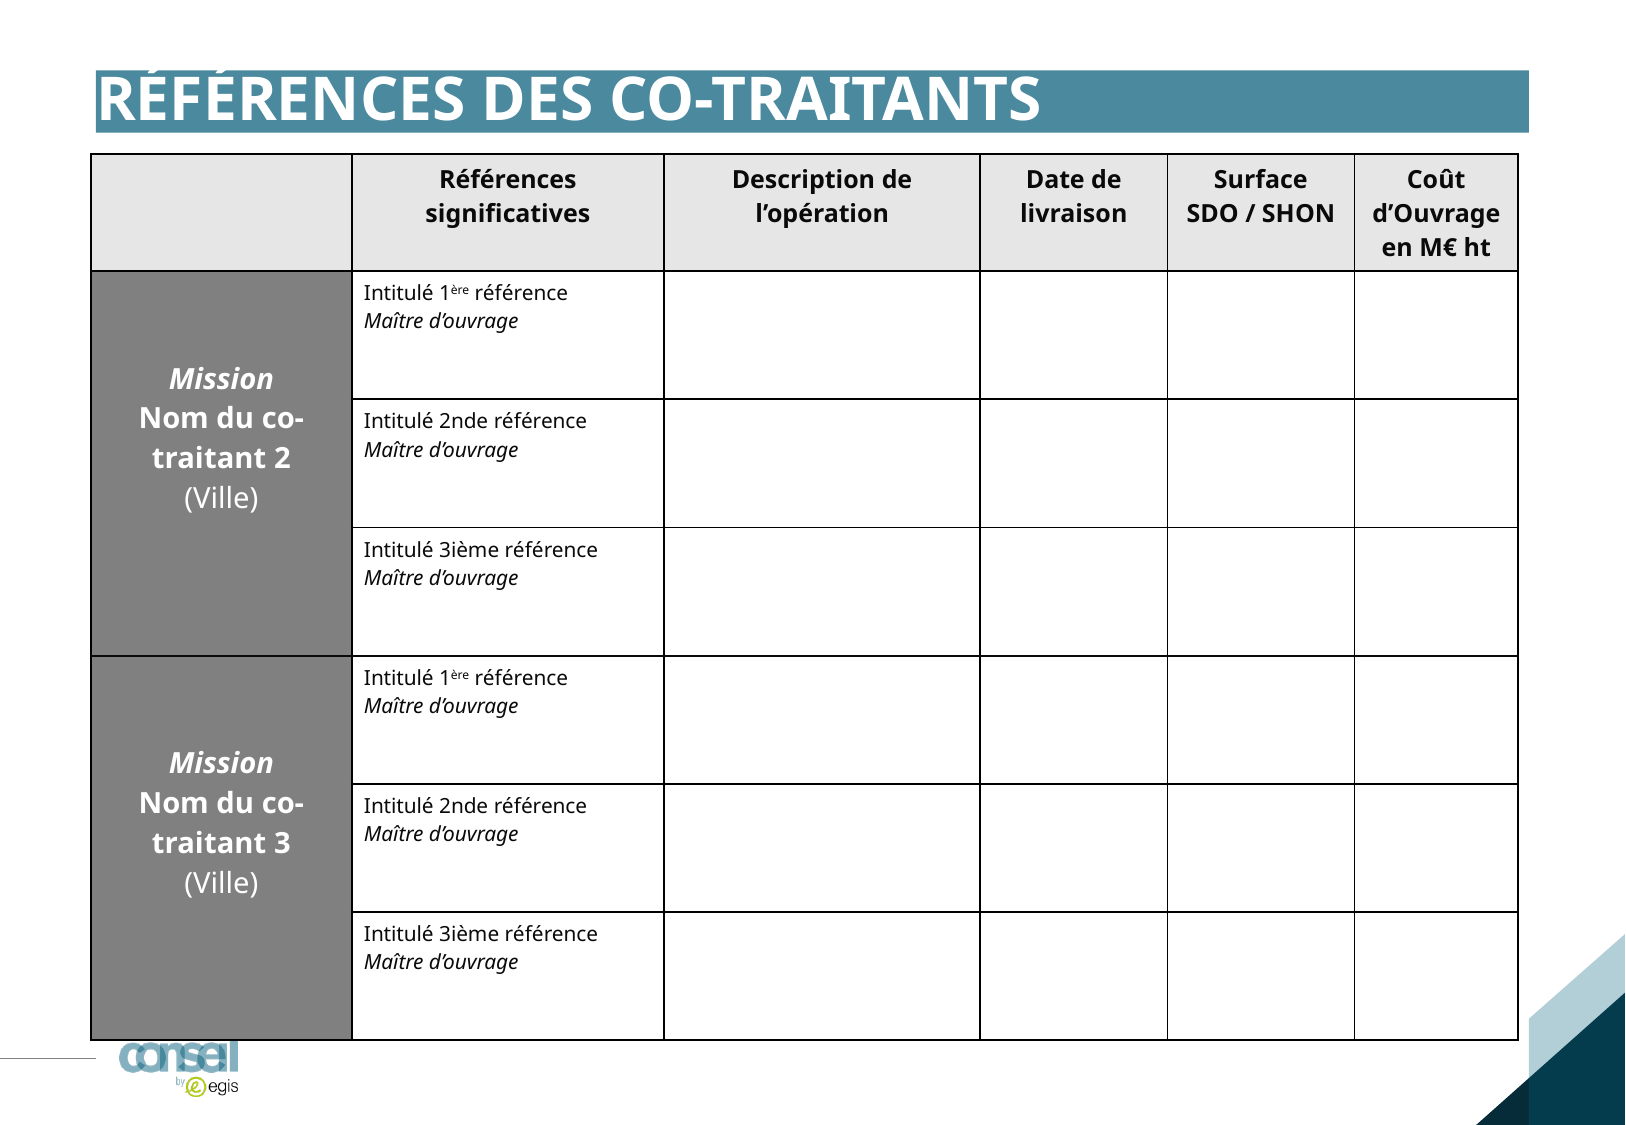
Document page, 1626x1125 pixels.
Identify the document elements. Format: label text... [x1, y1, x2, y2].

table_cell [1168, 785, 1354, 911]
table_cell [1168, 913, 1354, 1039]
table_cell Intitulé 3ième référence Maître d’ouvrage [353, 913, 663, 1039]
table_cell Intitulé 1ère référence Maître d’ouvrage [353, 272, 663, 398]
table_cell [665, 272, 979, 398]
table_header Description de l’opération [665, 155, 979, 270]
table_header [92, 155, 351, 270]
table_cell [981, 913, 1167, 1039]
table_cell [981, 272, 1167, 398]
table_cell Intitulé 3ième référence Maître d’ouvrage [353, 528, 663, 655]
title Références des Co-Traitants [95, 70, 1529, 133]
table_cell [1168, 657, 1354, 783]
table_cell Mission Nom du co-traitant 3 (Ville) [92, 657, 351, 1039]
table_cell [1355, 785, 1517, 911]
table_header Date de livraison [981, 155, 1167, 270]
table_cell [665, 400, 979, 527]
table_cell [1355, 528, 1517, 655]
table_cell [981, 657, 1167, 783]
table_cell [1168, 272, 1354, 398]
table_header Références significatives [353, 155, 663, 270]
table_header Surface SDO / SHON [1168, 155, 1354, 270]
table_cell Intitulé 1ère référence Maître d’ouvrage [353, 657, 663, 783]
table_cell Intitulé 2nde référence Maître d’ouvrage [353, 785, 663, 911]
table_header Coût d’Ouvrage en M€ ht [1355, 155, 1517, 270]
table_cell [1168, 400, 1354, 527]
table_cell [1355, 657, 1517, 783]
table_cell [1355, 913, 1517, 1039]
table_cell [665, 785, 979, 911]
table_cell Intitulé 2nde référence Maître d’ouvrage [353, 400, 663, 527]
table_cell [1168, 528, 1354, 655]
table_cell Mission Nom du co-traitant 2 (Ville) [92, 272, 351, 655]
table_cell [981, 528, 1167, 655]
picture [119, 1041, 238, 1097]
table_cell [1355, 400, 1517, 527]
table_cell [665, 528, 979, 655]
table_cell [981, 400, 1167, 527]
table_cell [665, 657, 979, 783]
table_cell [981, 785, 1167, 911]
table_cell [665, 913, 979, 1039]
table_cell [1355, 272, 1517, 398]
